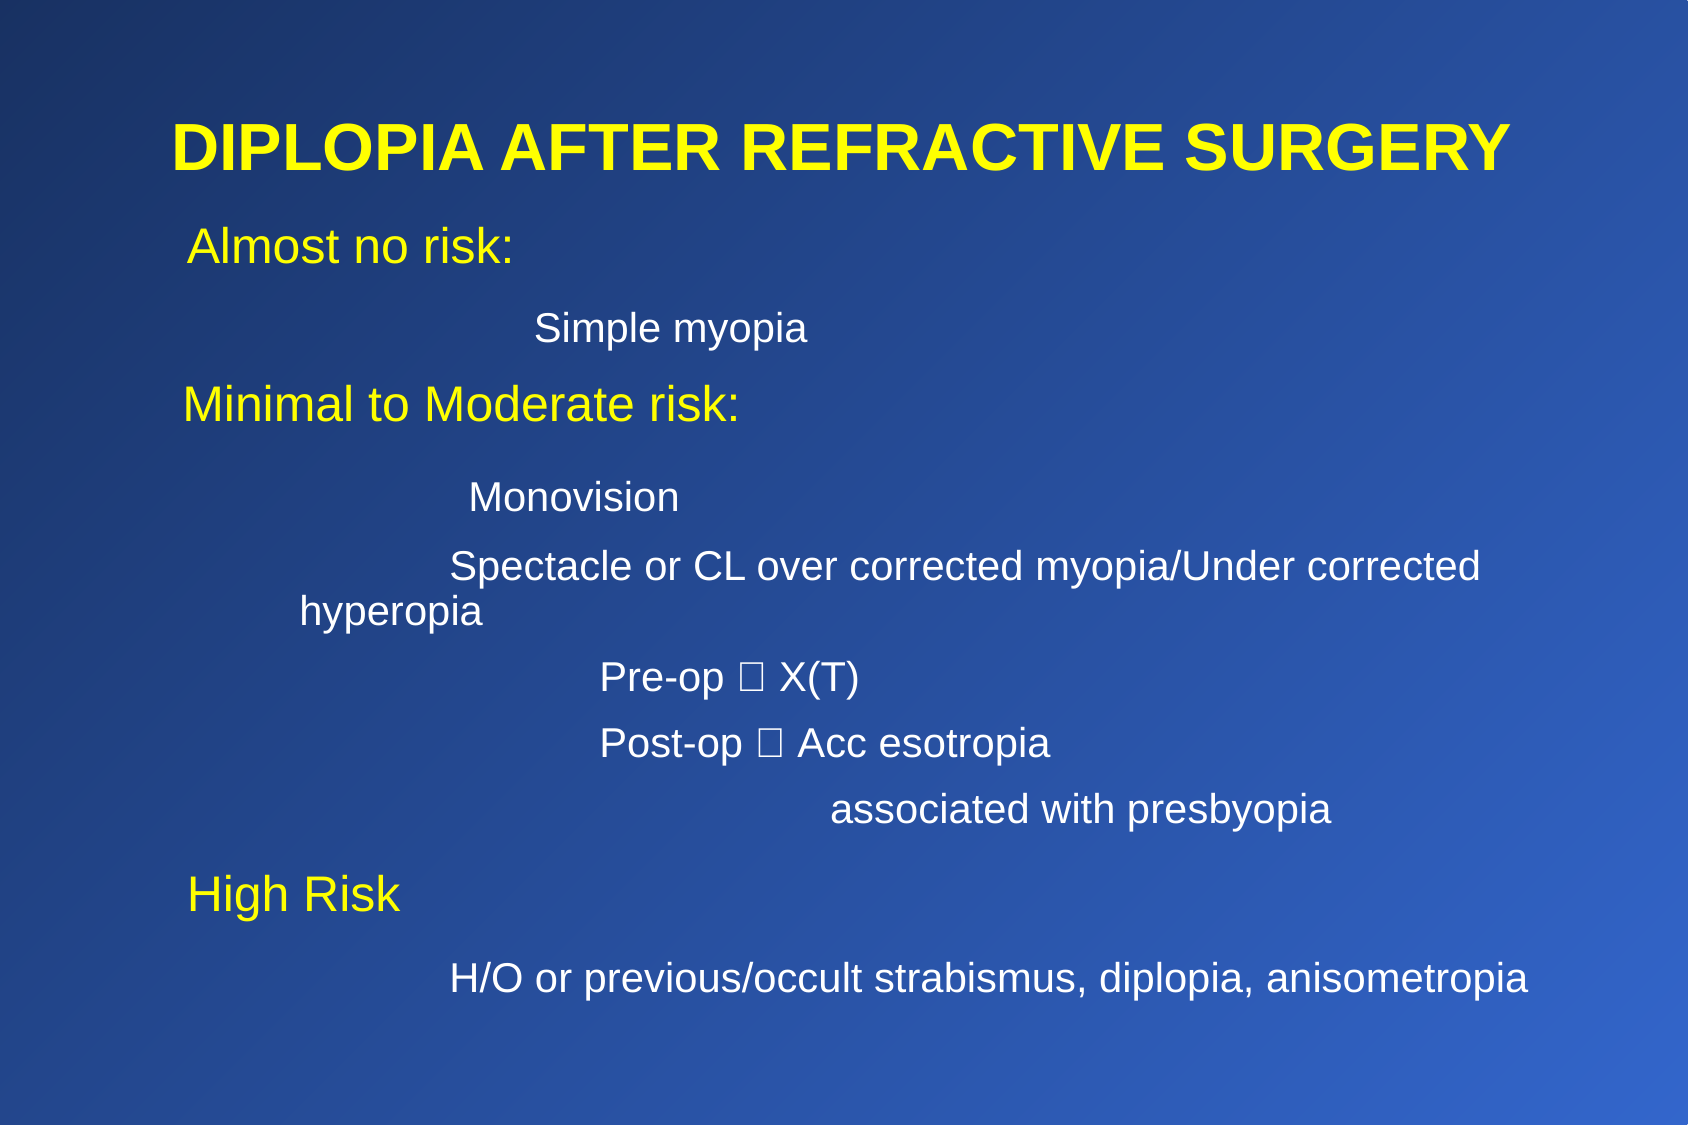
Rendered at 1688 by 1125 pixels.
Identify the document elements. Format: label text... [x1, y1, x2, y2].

list Almost no risk: Simple myopia Minimal to Moderate risk: Monovision Spectacle or CL over corrected myopia/Under corrected hyperopia Pre-op  X(T) Post-op  Acc esotropia associated with presbyopia High Risk H/O or previous/occult strabismus, diplopia, anisometropia [96, 212, 1591, 1075]
title DIPLOPIA AFTER REFRACTIVE SURGERY [125, 50, 1560, 212]
